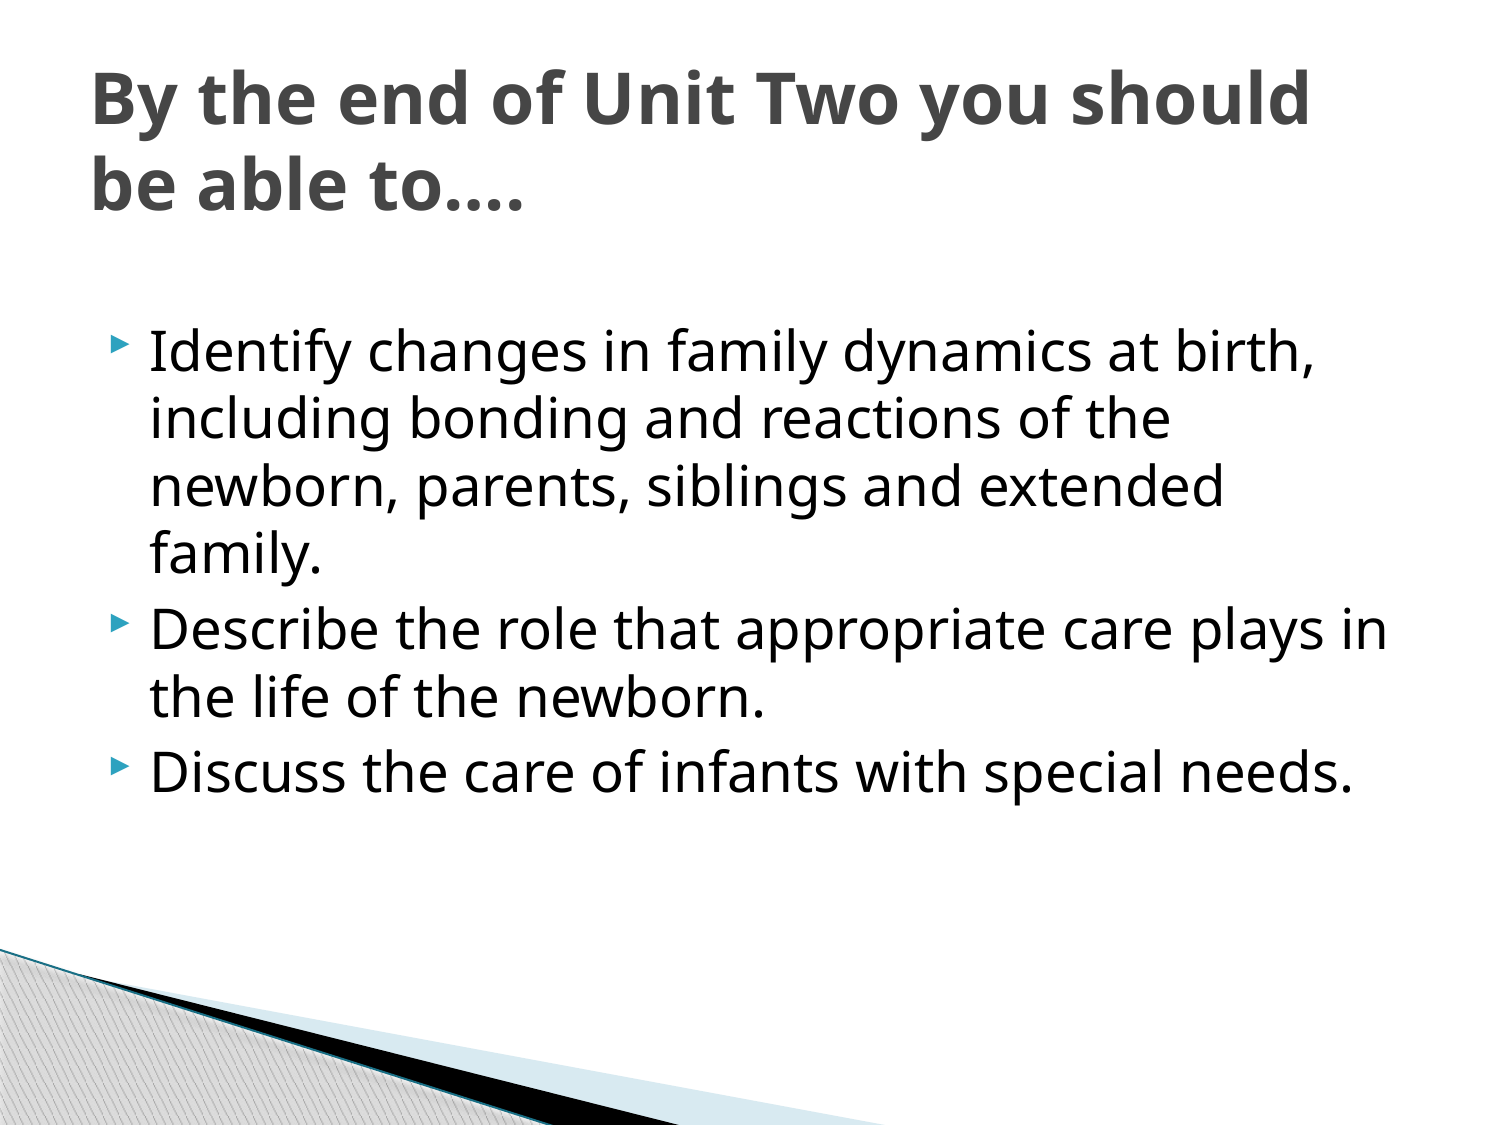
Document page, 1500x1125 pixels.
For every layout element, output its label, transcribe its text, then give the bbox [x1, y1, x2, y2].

title By the end of Unit Two you should be able to…. [75, 45, 1425, 233]
list Identify changes in family dynamics at birth, including bonding and reactions of the newborn, parents, siblings and extended family. Describe the role that appropriate care plays in the life of the newborn. Discuss the care of infants with special needs. [75, 307, 1425, 1050]
